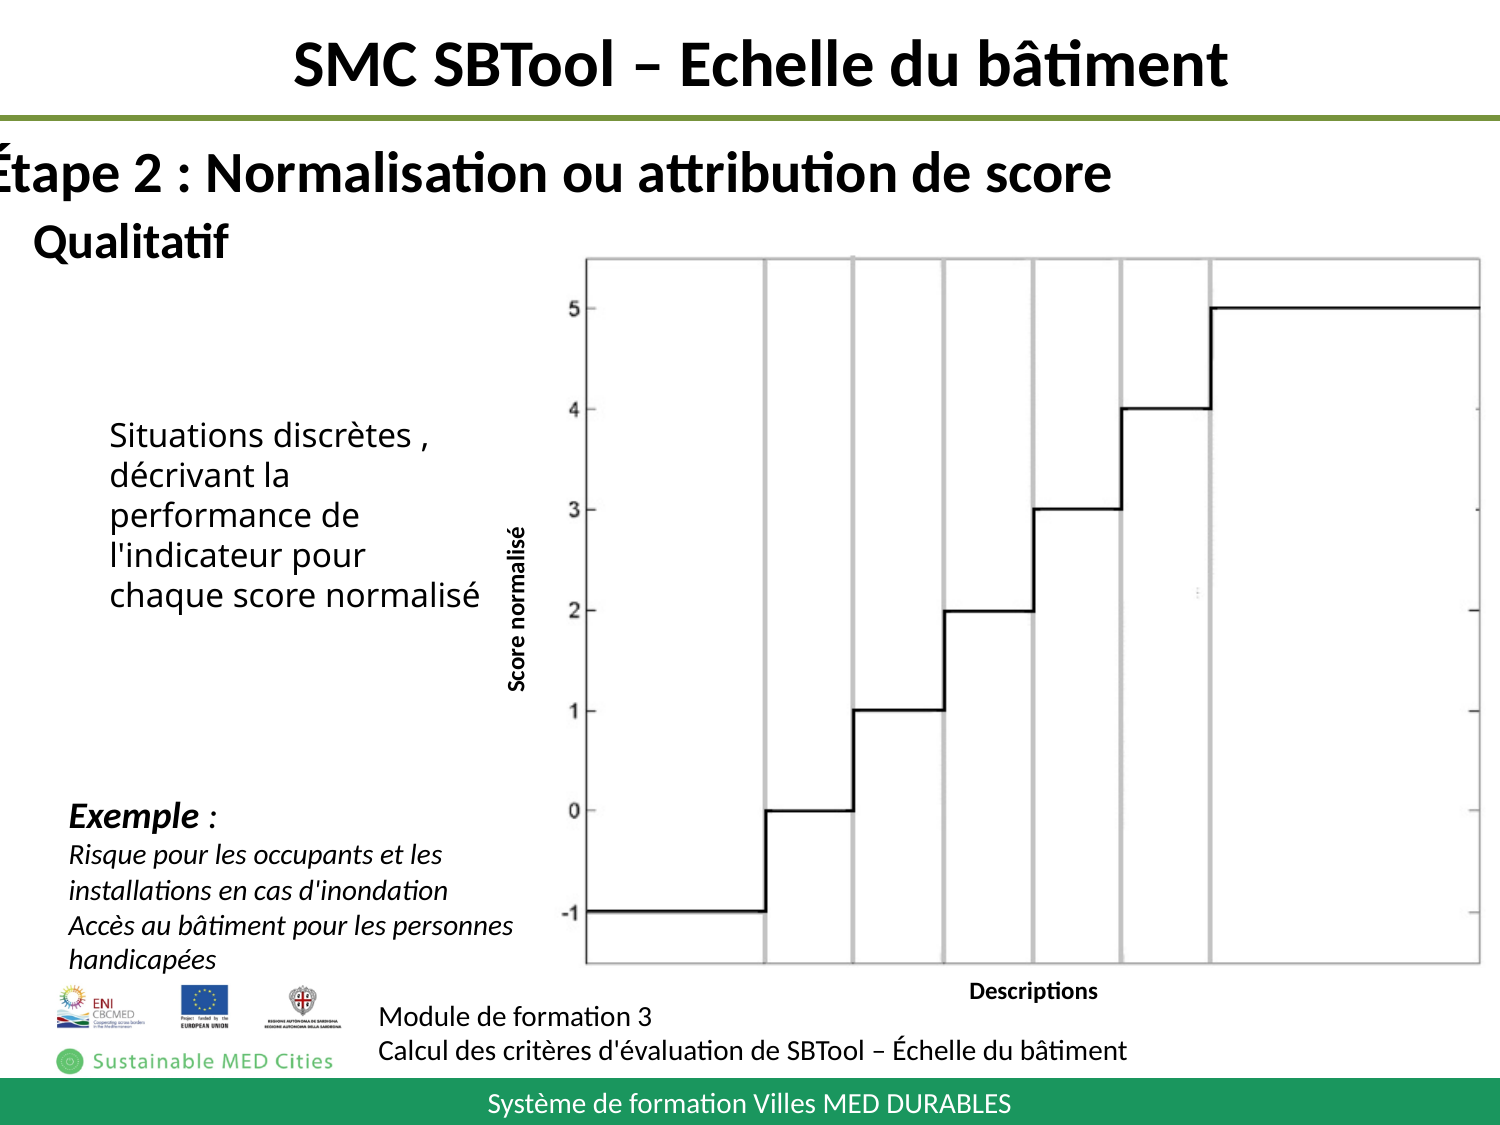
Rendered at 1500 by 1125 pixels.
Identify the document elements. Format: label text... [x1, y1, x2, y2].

text_box SMC SBTool – Echelle du bâtiment [278, 12, 1246, 107]
text_box Score normalisé [492, 268, 537, 783]
text_box Qualitatif [18, 201, 876, 276]
text_box Étape 2 : Normalisation ou attribution de score [0, 126, 1129, 212]
text_box Situations discrètes , décrivant la performance de l'indicateur pour chaque score normalisé [94, 406, 503, 622]
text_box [0, 970, 1500, 1125]
text_box Exemple : Risque pour les occupants et les installations en cas d'inondation Accès au bâtiment pour les personnes handicapées [53, 783, 549, 969]
picture [554, 242, 1500, 968]
